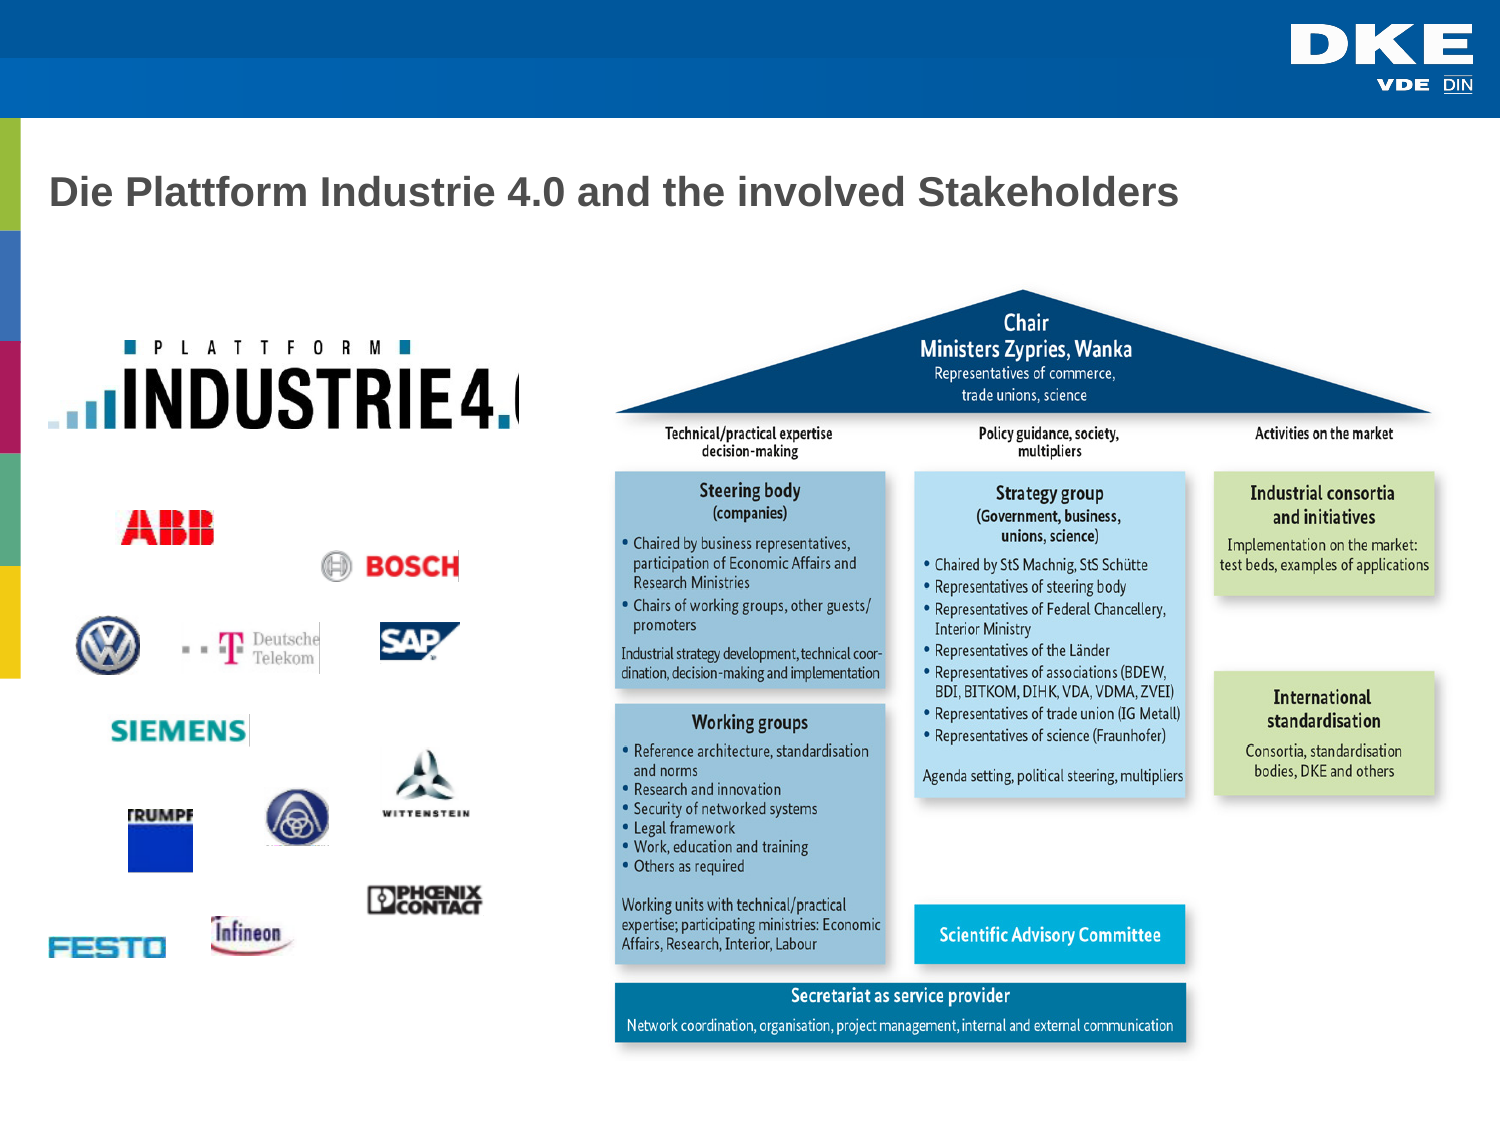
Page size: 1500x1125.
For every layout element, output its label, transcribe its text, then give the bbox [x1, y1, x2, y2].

picture [320, 550, 460, 583]
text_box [0, 117, 21, 679]
picture [380, 747, 470, 818]
picture [211, 915, 298, 956]
picture [264, 787, 329, 848]
picture [1291, 24, 1473, 94]
picture [75, 614, 140, 676]
picture [115, 509, 215, 546]
picture [128, 809, 194, 874]
text_box Die Plattform Industrie 4.0 and the involved Stakeholders [41, 156, 1473, 222]
picture [365, 883, 485, 917]
picture [181, 622, 321, 674]
picture [106, 714, 252, 748]
picture [47, 276, 1500, 1061]
picture [47, 935, 167, 958]
picture [380, 622, 460, 666]
